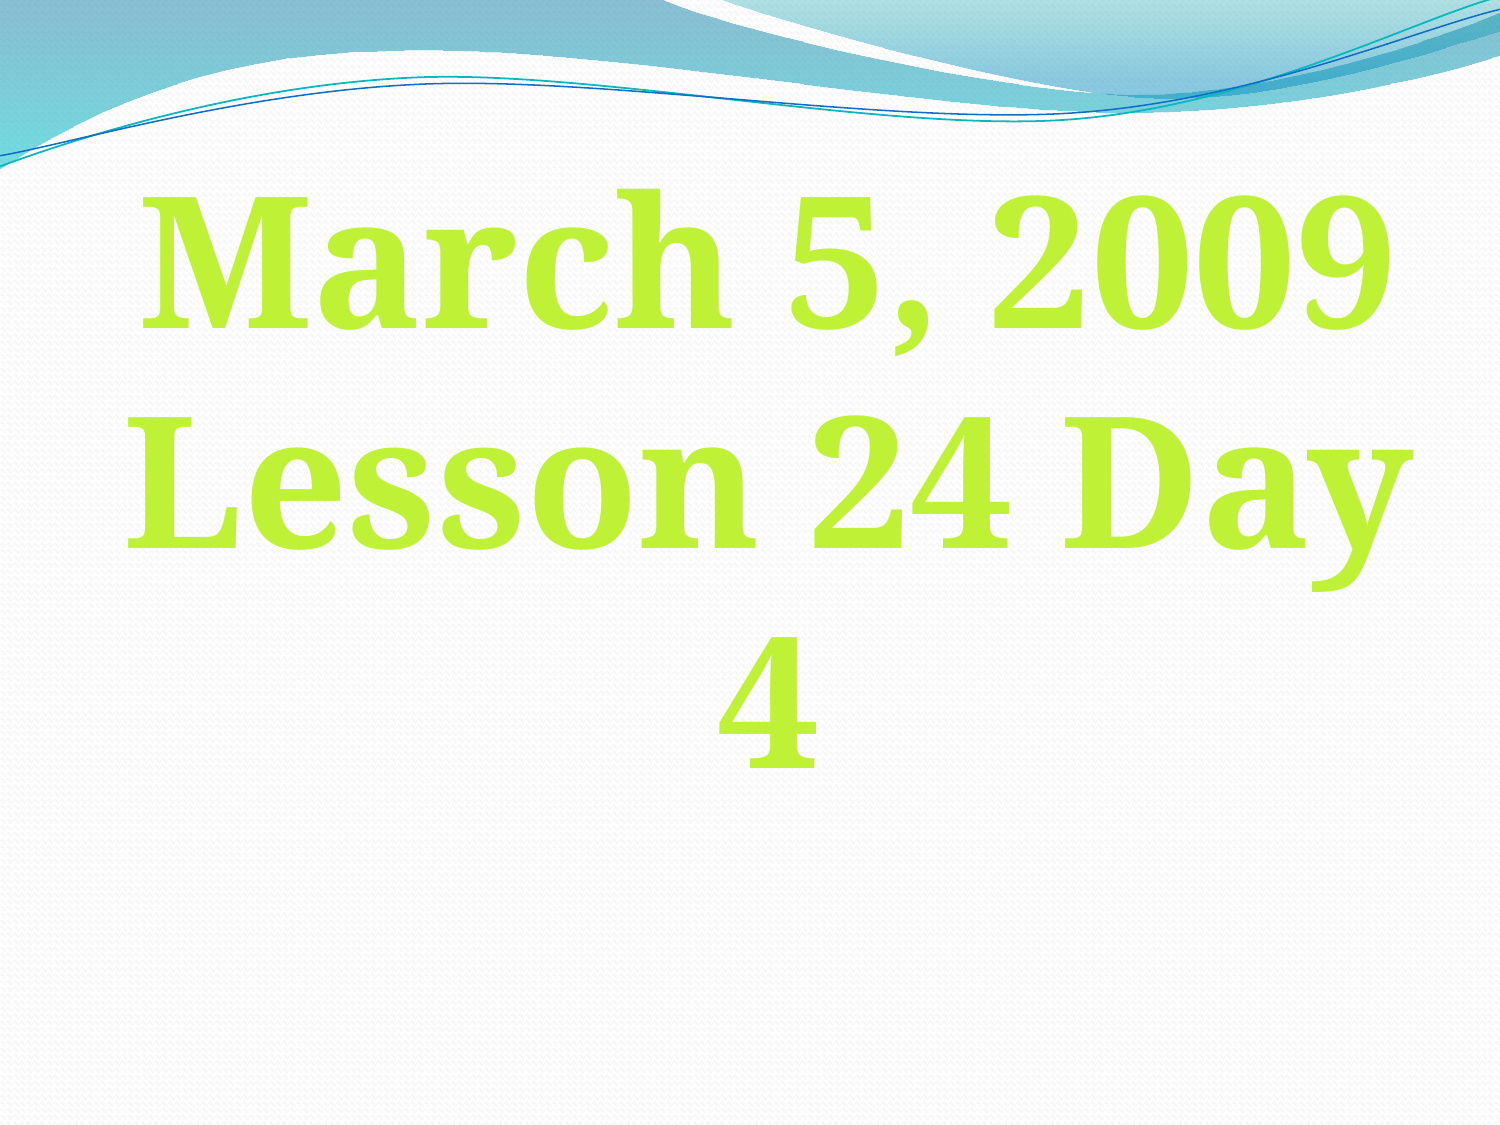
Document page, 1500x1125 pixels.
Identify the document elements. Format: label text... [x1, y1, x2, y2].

text_box March 5, 2009 Lesson 24 Day 4 [37, 137, 1500, 813]
